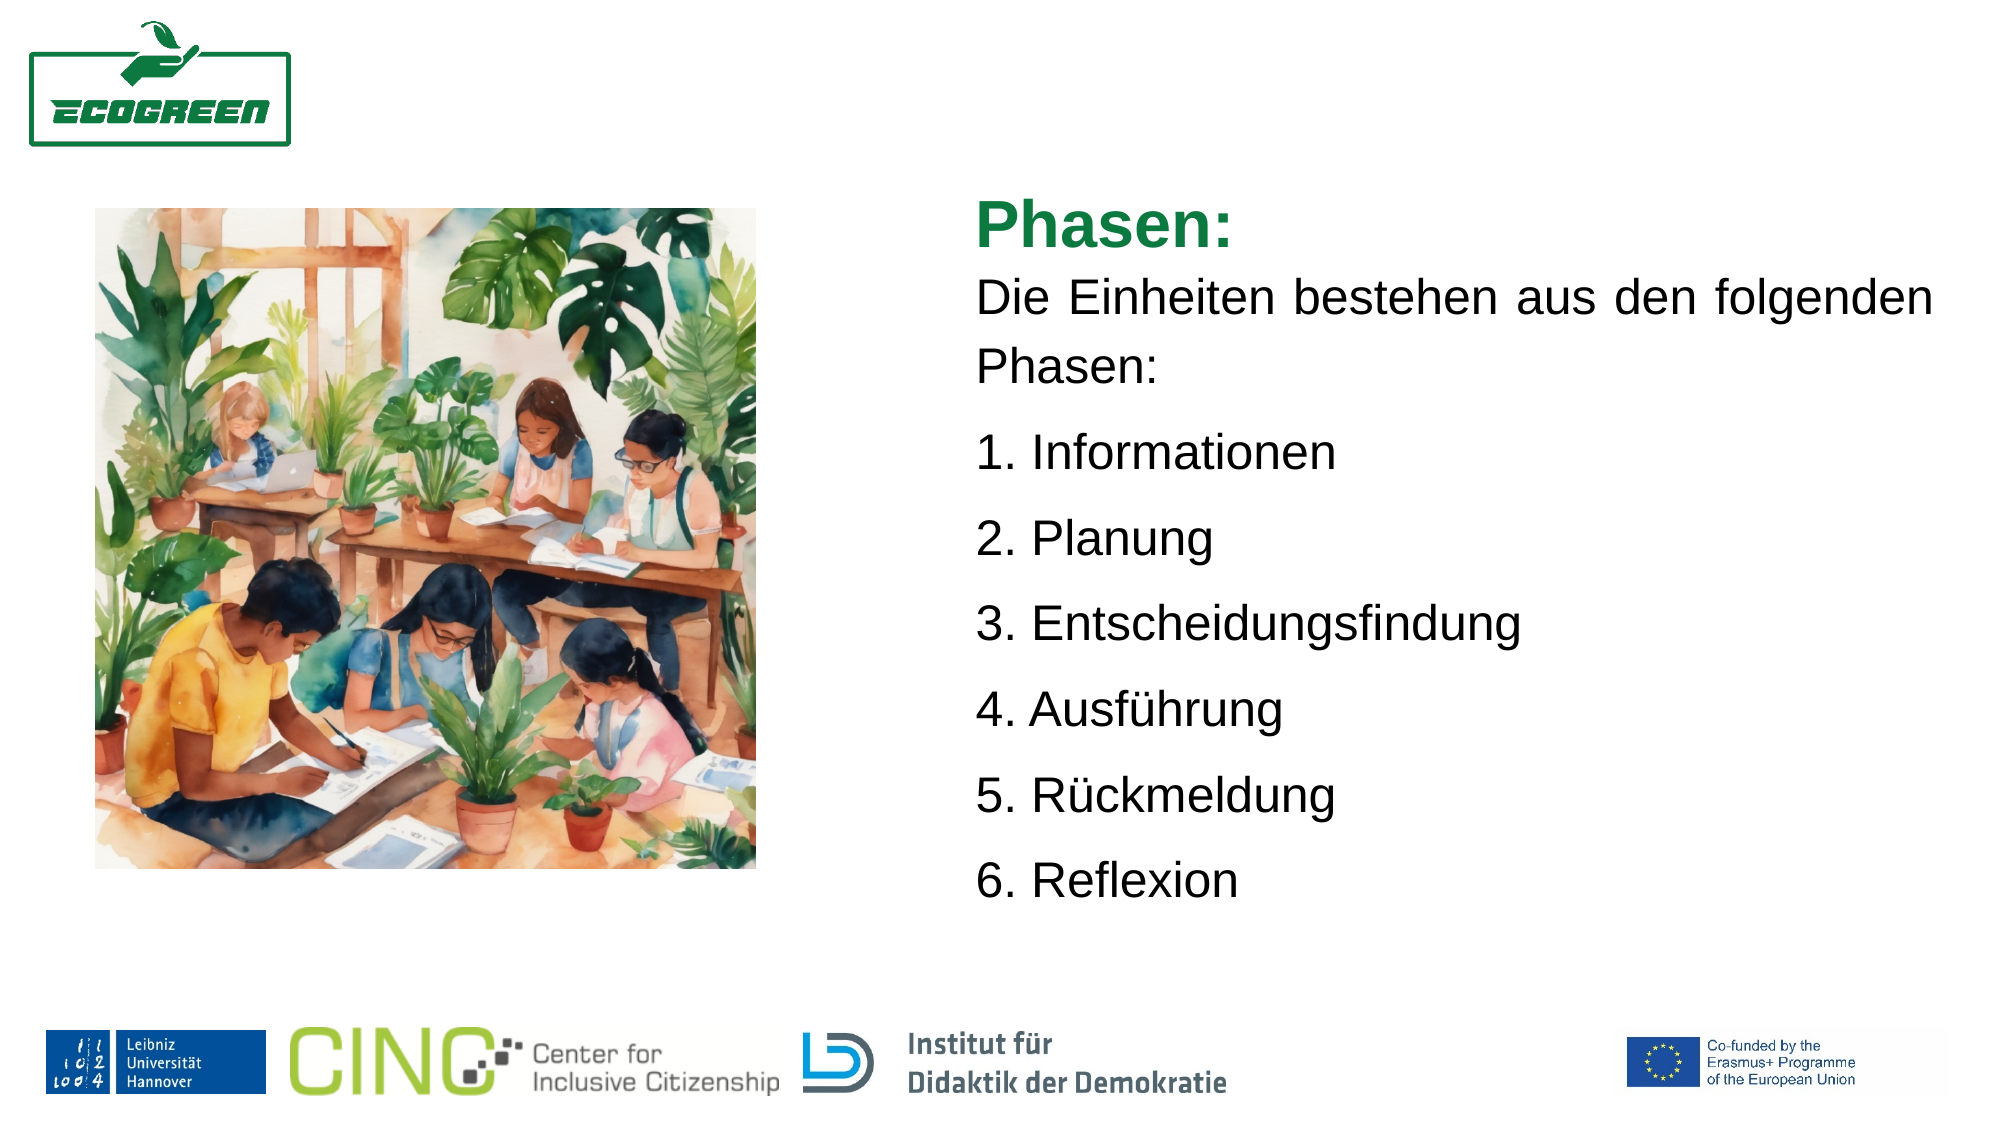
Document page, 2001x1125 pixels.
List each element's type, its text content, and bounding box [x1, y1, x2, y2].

picture [46, 1030, 266, 1094]
picture [803, 1031, 1226, 1093]
text_box Die Einheiten bestehen aus den folgenden Phasen: 1. Informationen 2. Planung 3. Entscheidungsfindung 4. Ausführung 5. Rückmeldung 6. Reflexion [960, 283, 1950, 881]
picture [19, 0, 300, 168]
picture [95, 208, 756, 869]
text_box [0, 994, 2000, 1125]
picture [290, 1027, 779, 1096]
picture [1614, 1026, 1950, 1096]
text_box Phasen: [960, 167, 1961, 269]
